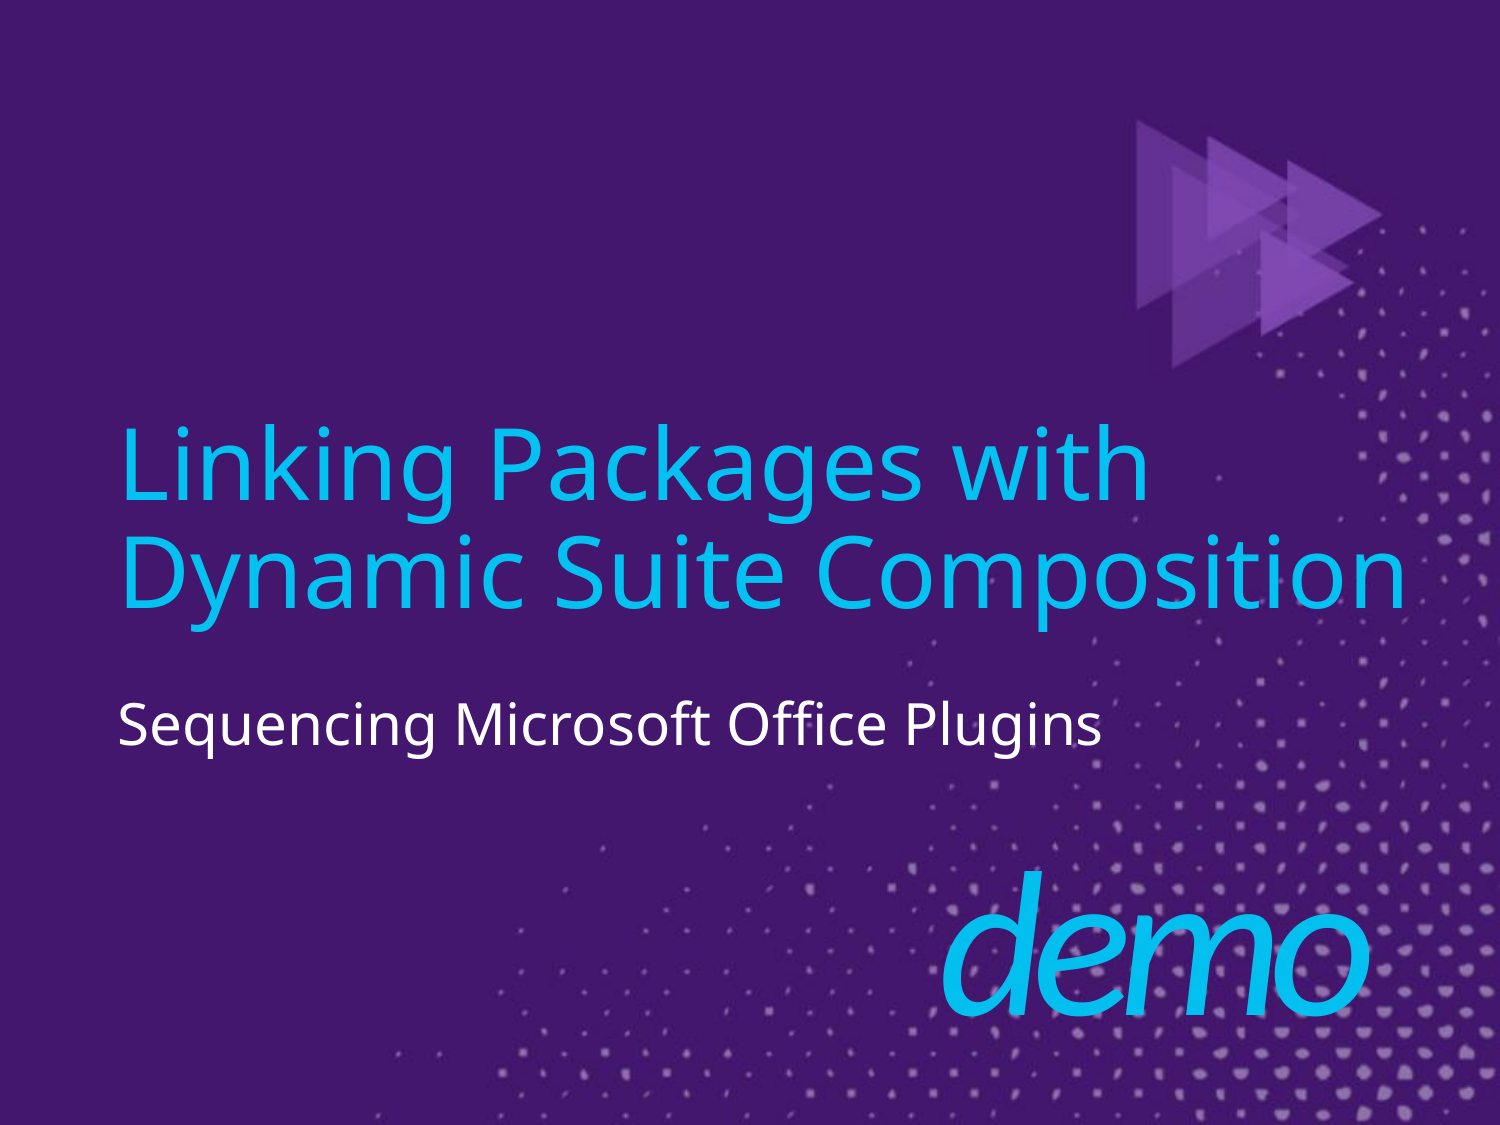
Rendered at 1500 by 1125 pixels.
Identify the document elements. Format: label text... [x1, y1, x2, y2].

picture [0, 0, 1500, 1125]
title Linking Packages with Dynamic Suite Composition [102, 398, 1459, 646]
list demo [131, 800, 1392, 1027]
subtitle Sequencing Microsoft Office Plugins [102, 687, 1251, 764]
